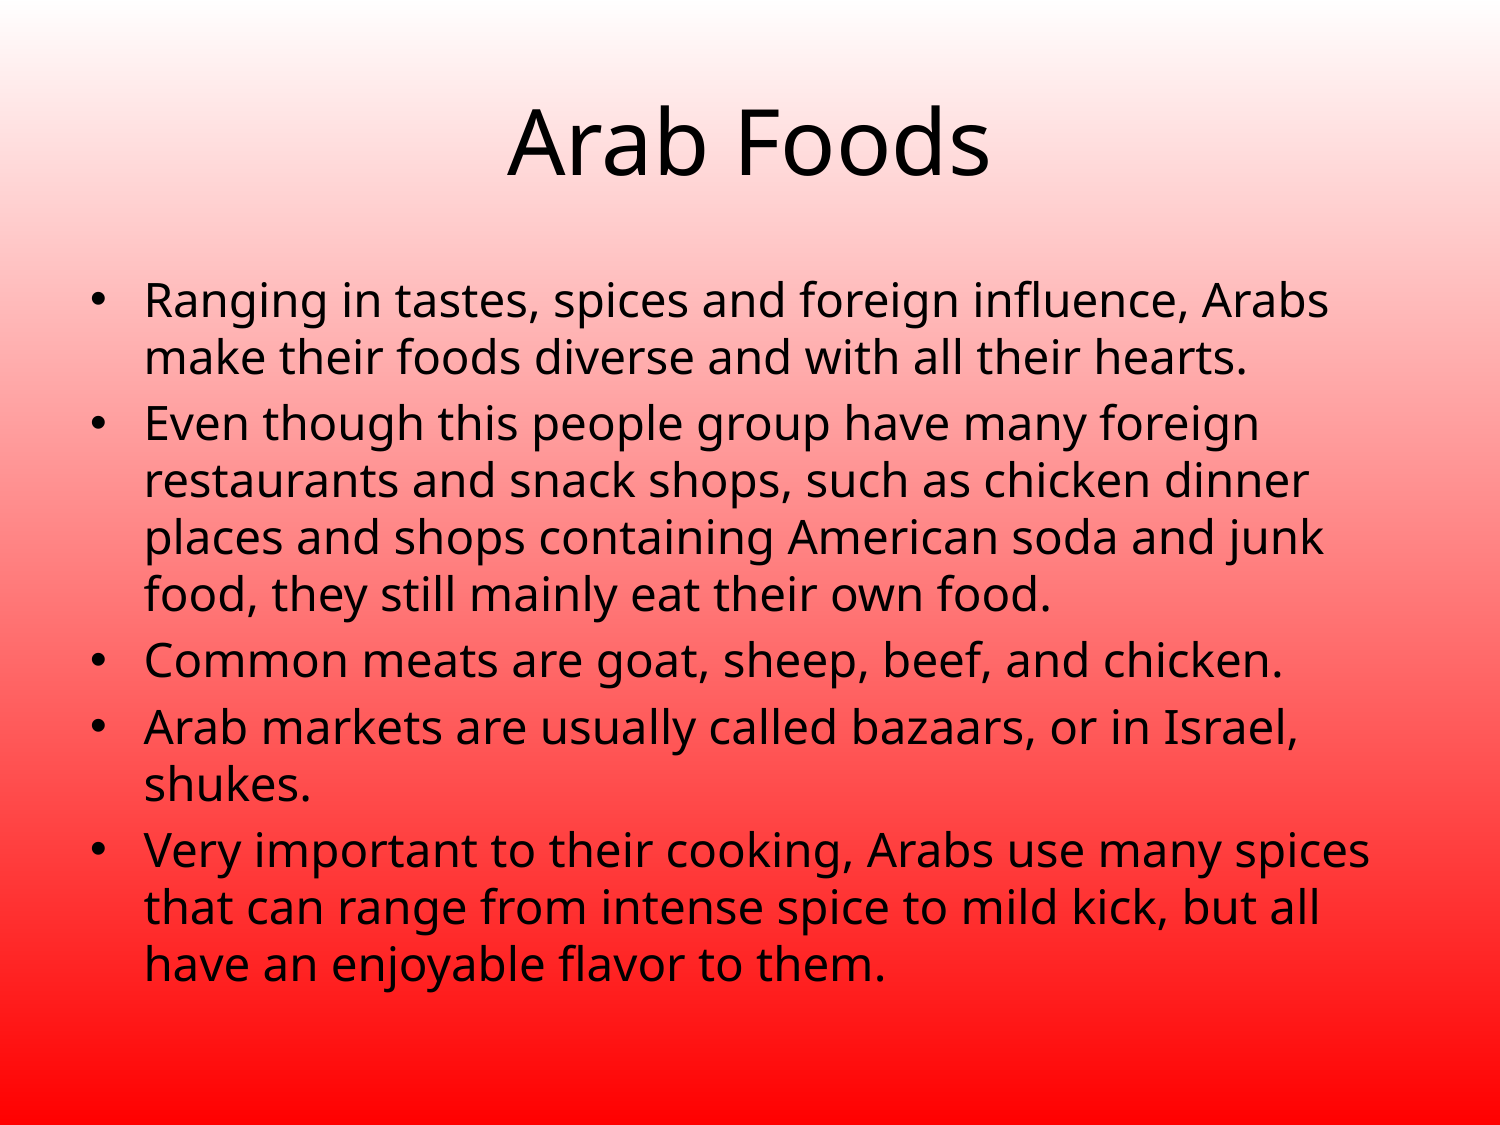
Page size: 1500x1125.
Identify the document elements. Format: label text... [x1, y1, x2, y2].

list Ranging in tastes, spices and foreign influence, Arabs make their foods diverse and with all their hearts. Even though this people group have many foreign restaurants and snack shops, such as chicken dinner places and shops containing American soda and junk food, they still mainly eat their own food. Common meats are goat, sheep, beef, and chicken. Arab markets are usually called bazaars, or in Israel, shukes. Very important to their cooking, Arabs use many spices that can range from intense spice to mild kick, but all have an enjoyable flavor to them. [75, 262, 1425, 1005]
title Arab Foods [75, 45, 1425, 233]
